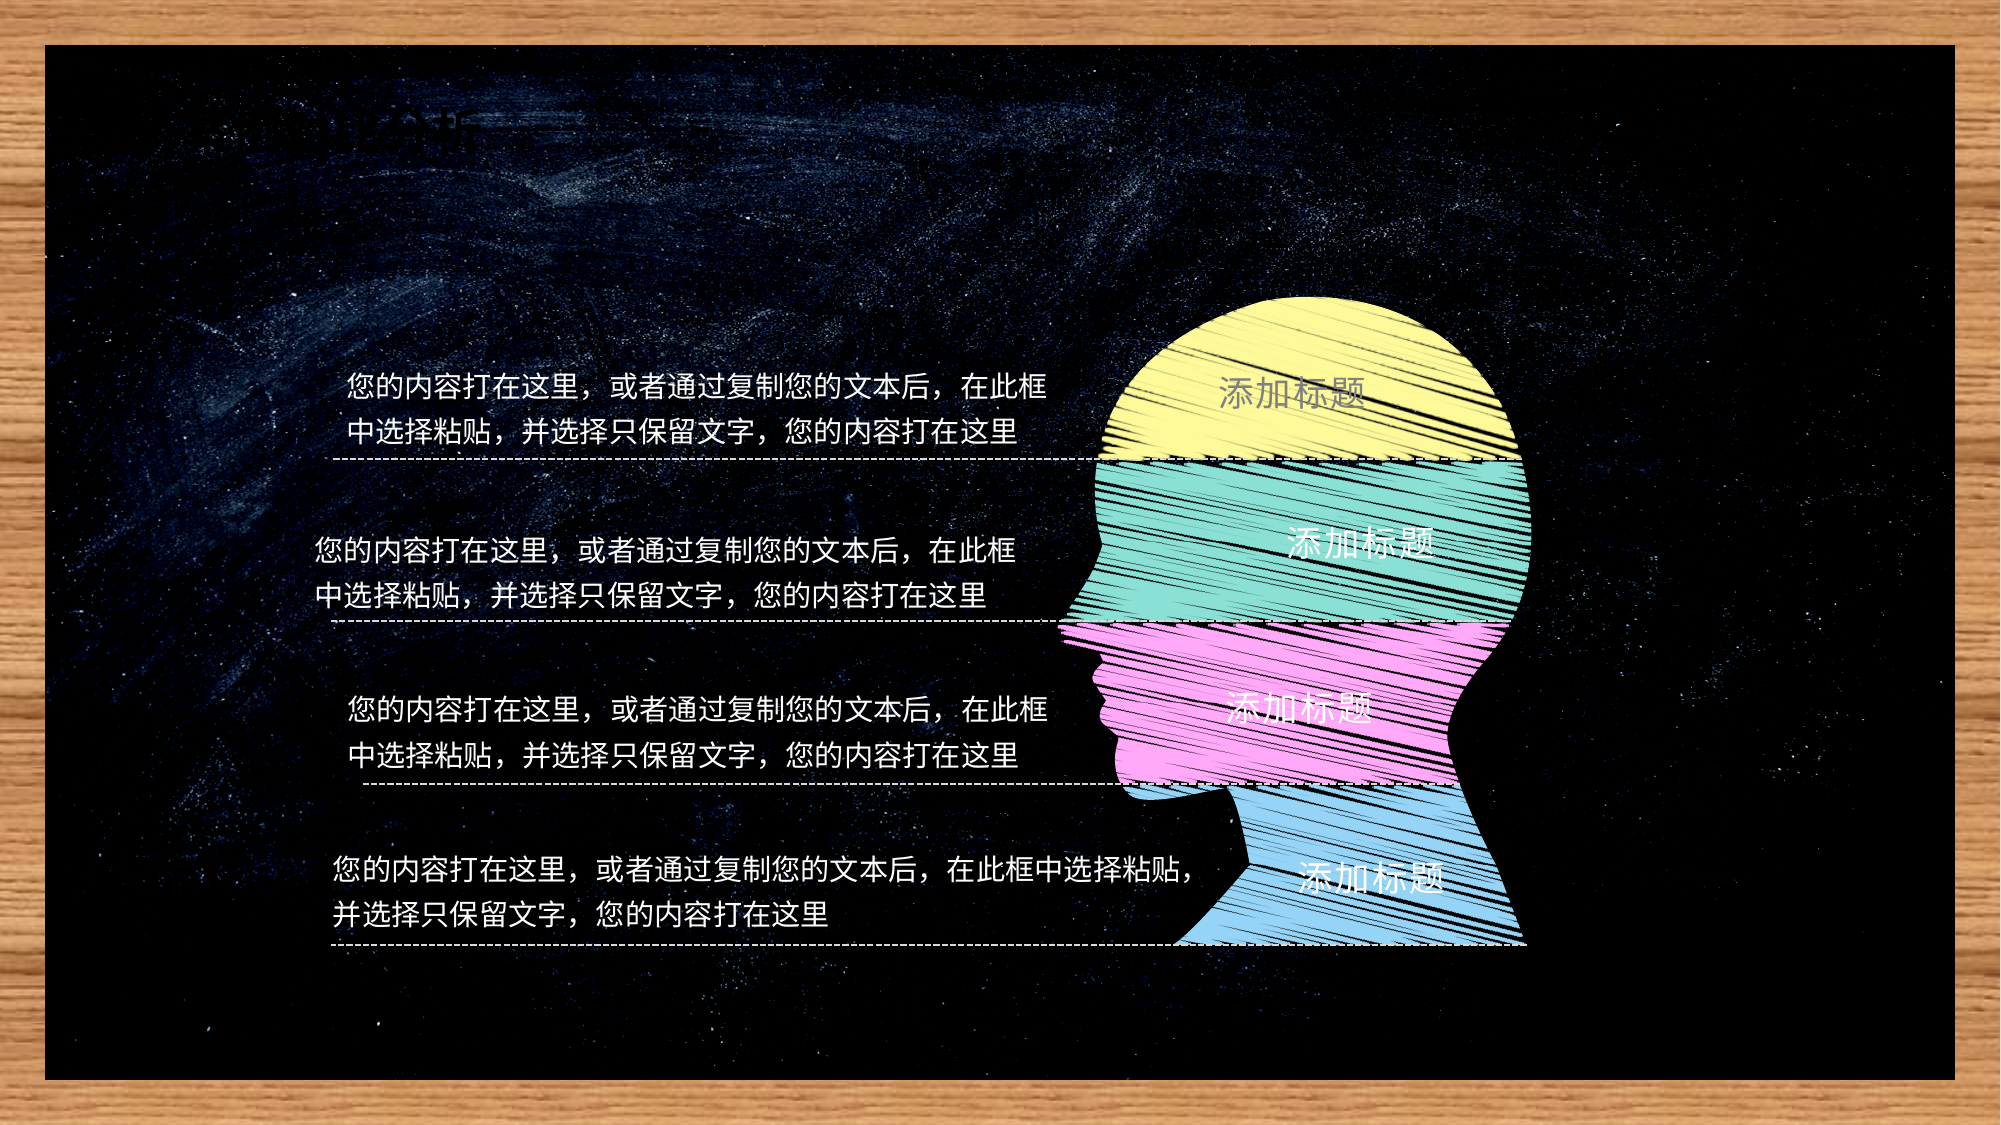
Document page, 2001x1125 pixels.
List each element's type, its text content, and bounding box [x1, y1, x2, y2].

text_box 您的内容打在这里，或者通过复制您的文本后，在此框中选择粘贴，并选择只保留文字，您的内容打在这里 [318, 833, 1056, 939]
text_box 案例对比分析 [180, 93, 649, 169]
text_box [0, 0, 2000, 1125]
picture [46, 46, 1954, 1079]
text_box 您的内容打在这里，或者通过复制您的文本后，在此框中选择粘贴，并选择只保留文字，您的内容打在这里 [331, 350, 1056, 456]
text_box 您的内容打在这里，或者通过复制您的文本后，在此框中选择粘贴，并选择只保留文字，您的内容打在这里 [300, 514, 1045, 620]
text_box 您的内容打在这里，或者通过复制您的文本后，在此框中选择粘贴，并选择只保留文字，您的内容打在这里 [332, 673, 1056, 780]
text_box 03 [75, 85, 180, 176]
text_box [1056, 265, 1540, 946]
